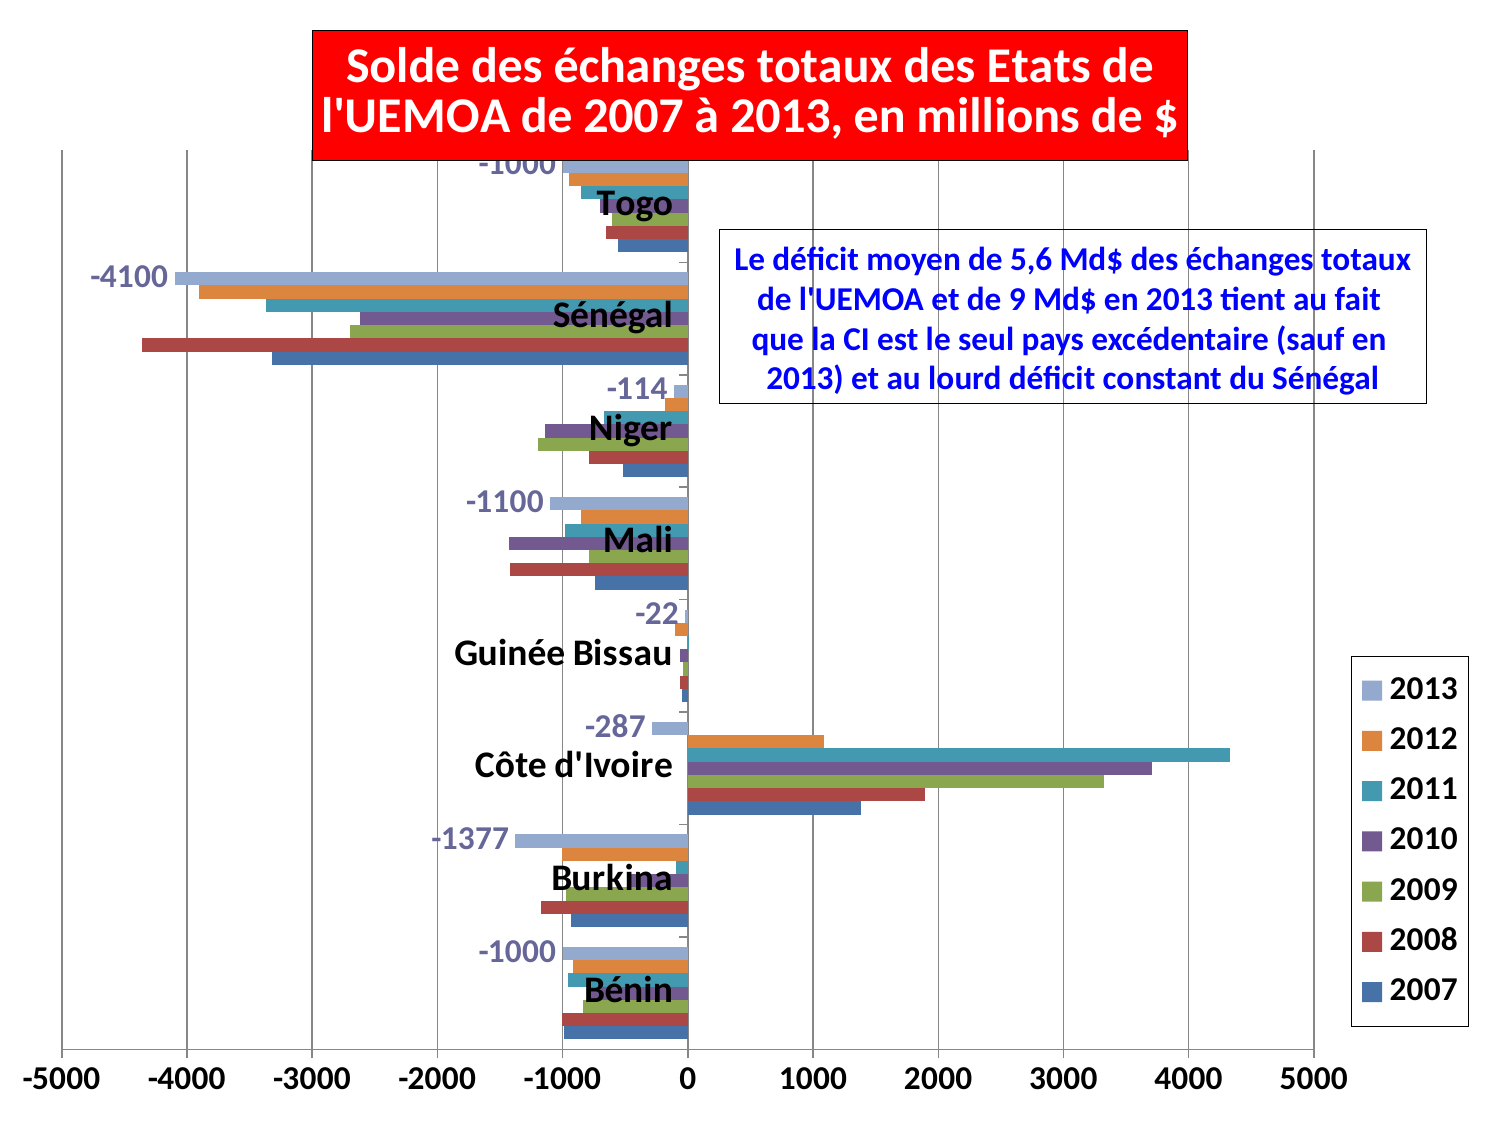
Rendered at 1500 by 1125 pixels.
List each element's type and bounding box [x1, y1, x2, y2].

chart [0, 0, 1500, 1125]
